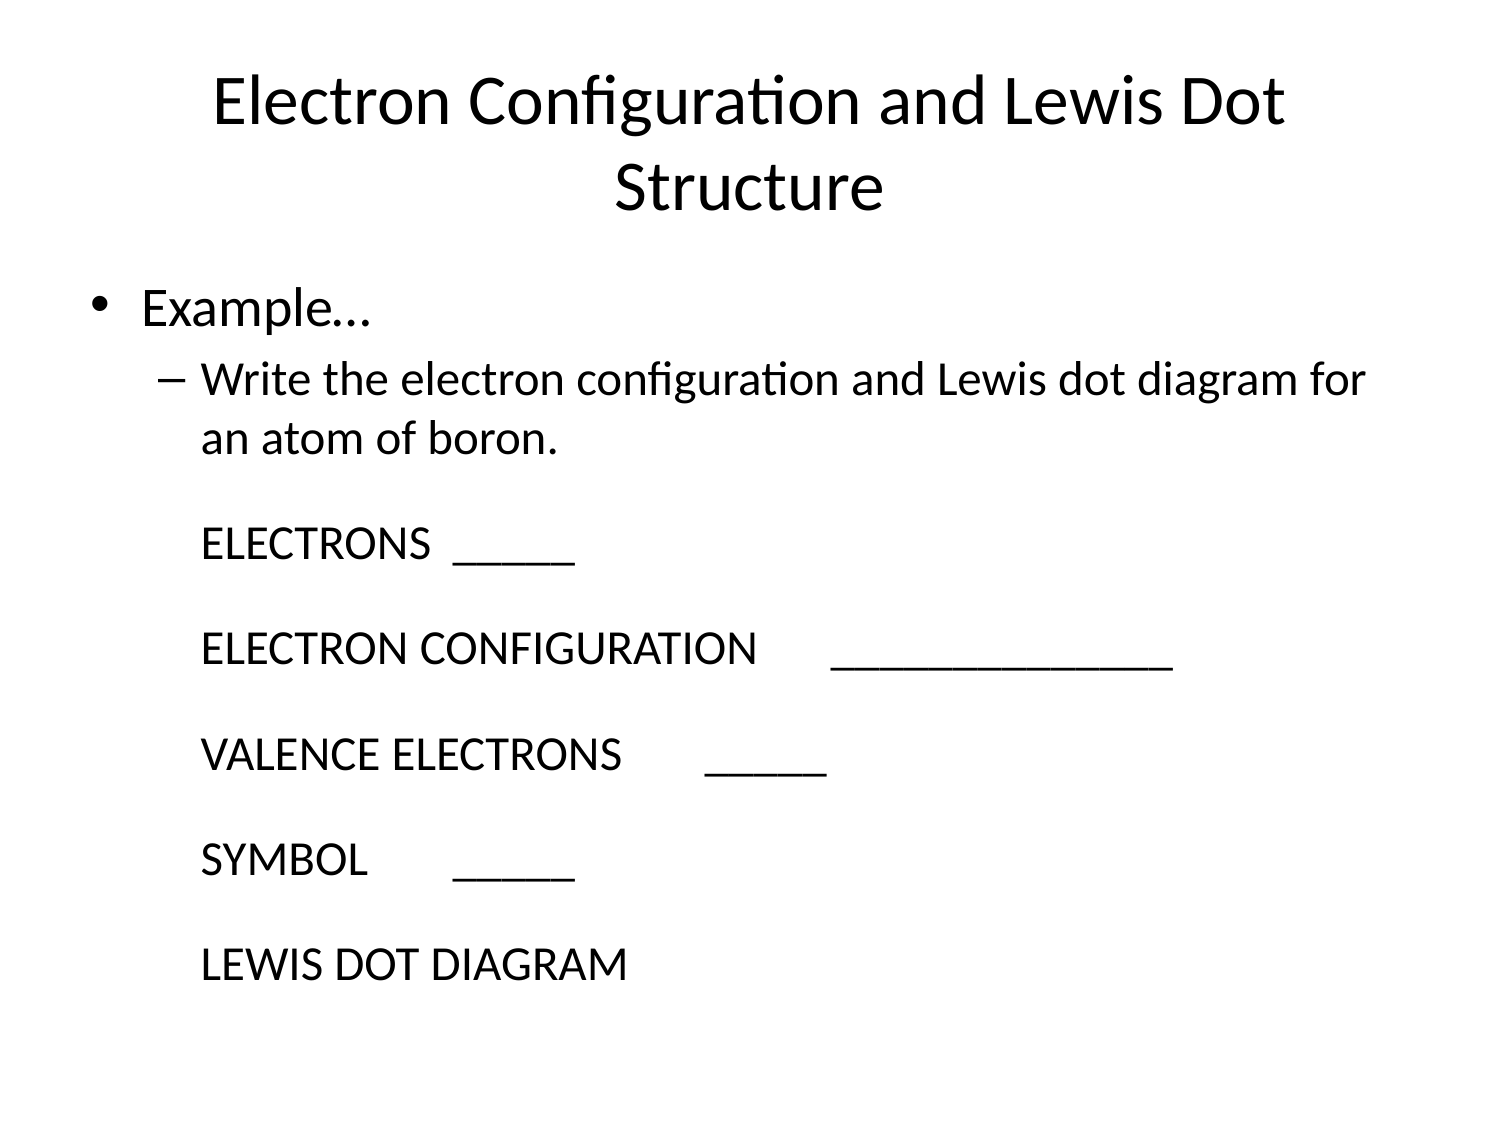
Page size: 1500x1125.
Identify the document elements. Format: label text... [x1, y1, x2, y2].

title Electron Configuration and Lewis Dot Structure [75, 45, 1425, 233]
list Example… Write the electron configuration and Lewis dot diagram for an atom of boron. ELECTRONS _____ ELECTRON CONFIGURATION ______________ VALENCE ELECTRONS _____ SYMBOL _____ LEWIS DOT DIAGRAM [75, 262, 1425, 1005]
